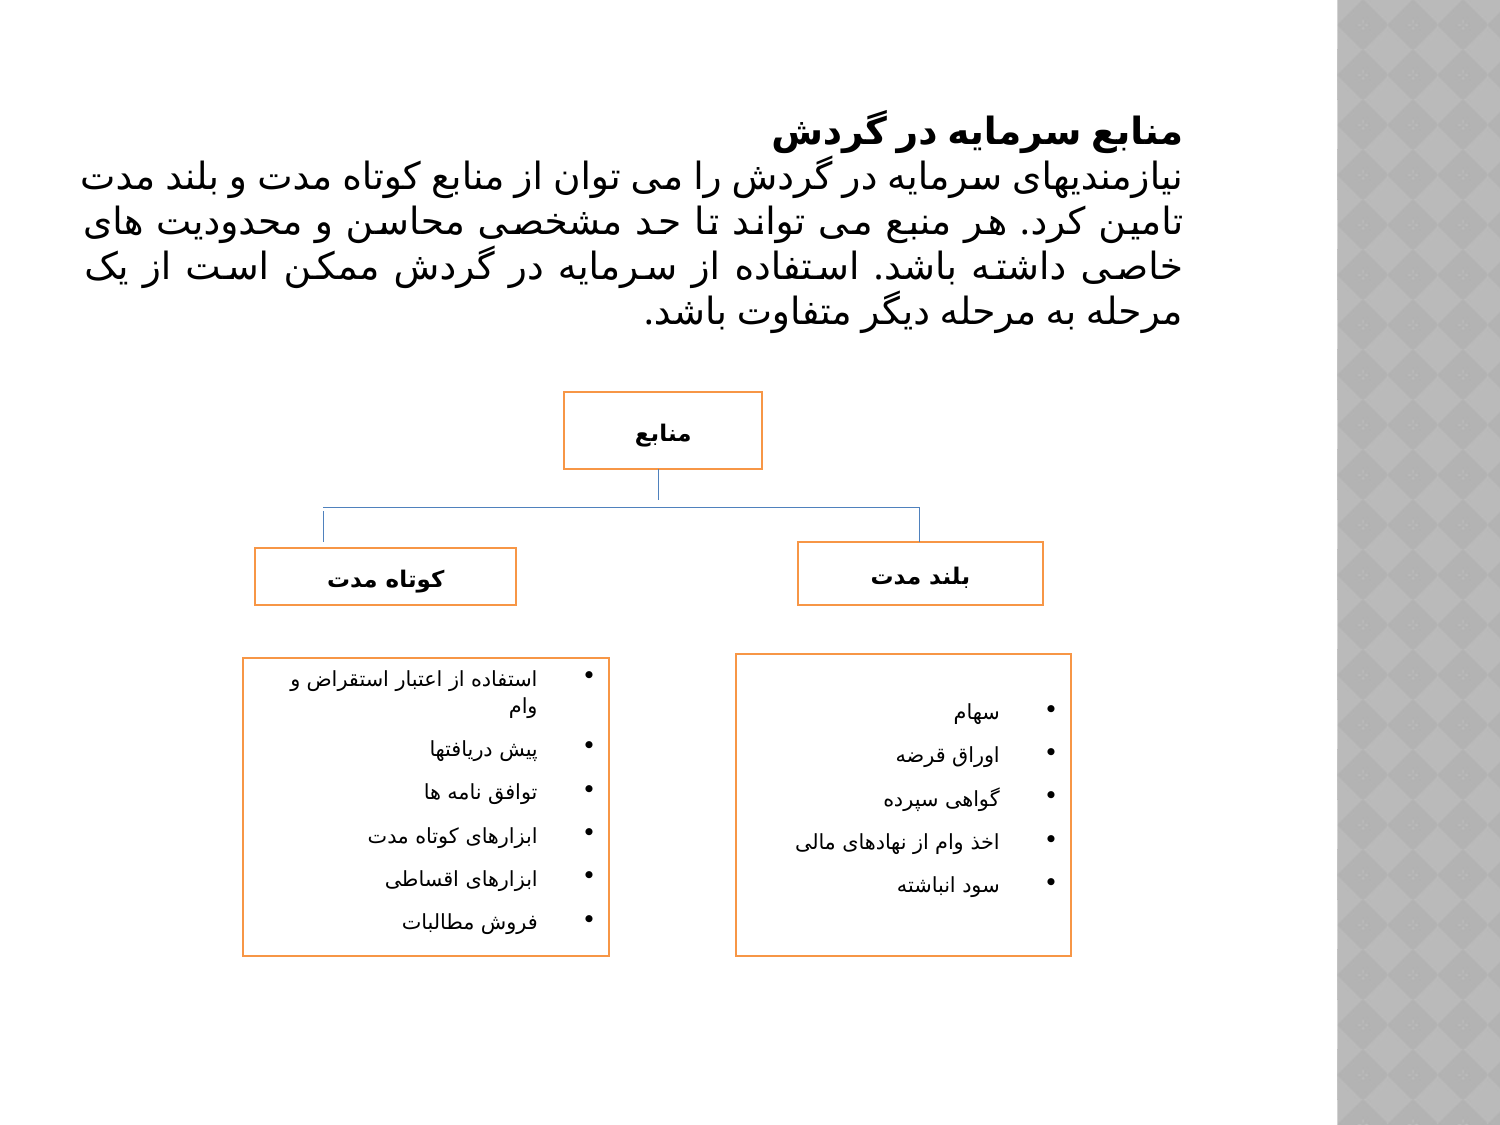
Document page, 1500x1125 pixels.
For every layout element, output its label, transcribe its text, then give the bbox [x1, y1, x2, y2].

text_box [242, 391, 1072, 957]
text_box منابع سرمایه در گردش نیازمندی­های سرمایه در گردش را می توان از منابع کوتاه مدت و بلند مدت تامین کرد. هر منبع می تواند تا حد مشخصی محاسن و محدودیت های خاصی داشته باشد. استفاده از سرمایه در گردش ممکن است از یک مرحله به مرحله دیگر متفاوت باشد. [65, 99, 1198, 340]
